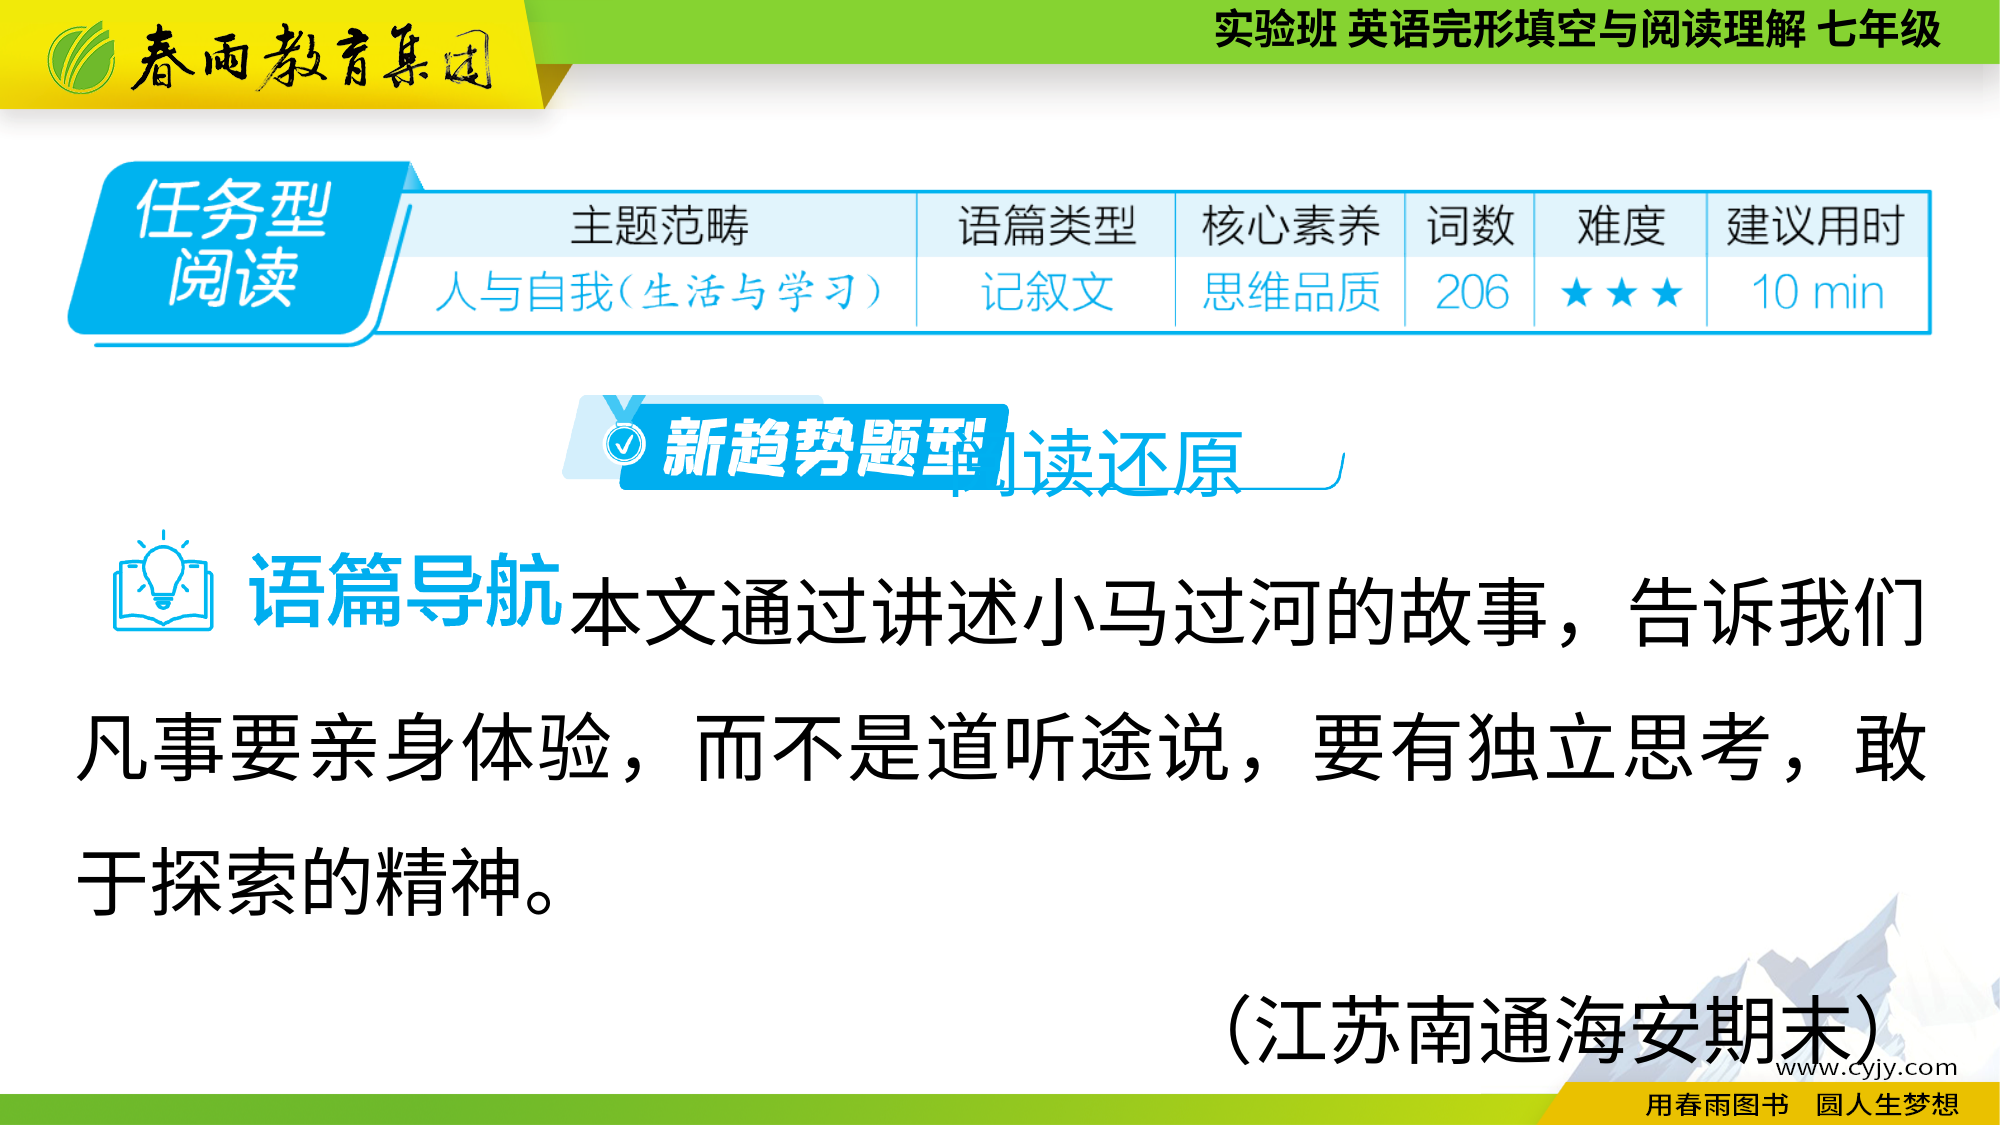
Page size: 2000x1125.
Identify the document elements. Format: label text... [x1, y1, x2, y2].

list 本文通过讲述小马过河的故事，告诉我们凡事要亲身体验，而不是道听途说，要有独立思考，敢于探索的精神。 [59, 512, 1944, 920]
picture [0, 0, 2000, 1125]
text_box 阅读还原 [59, 370, 1944, 512]
text_box （江苏南通海安期末） [59, 931, 1944, 1082]
